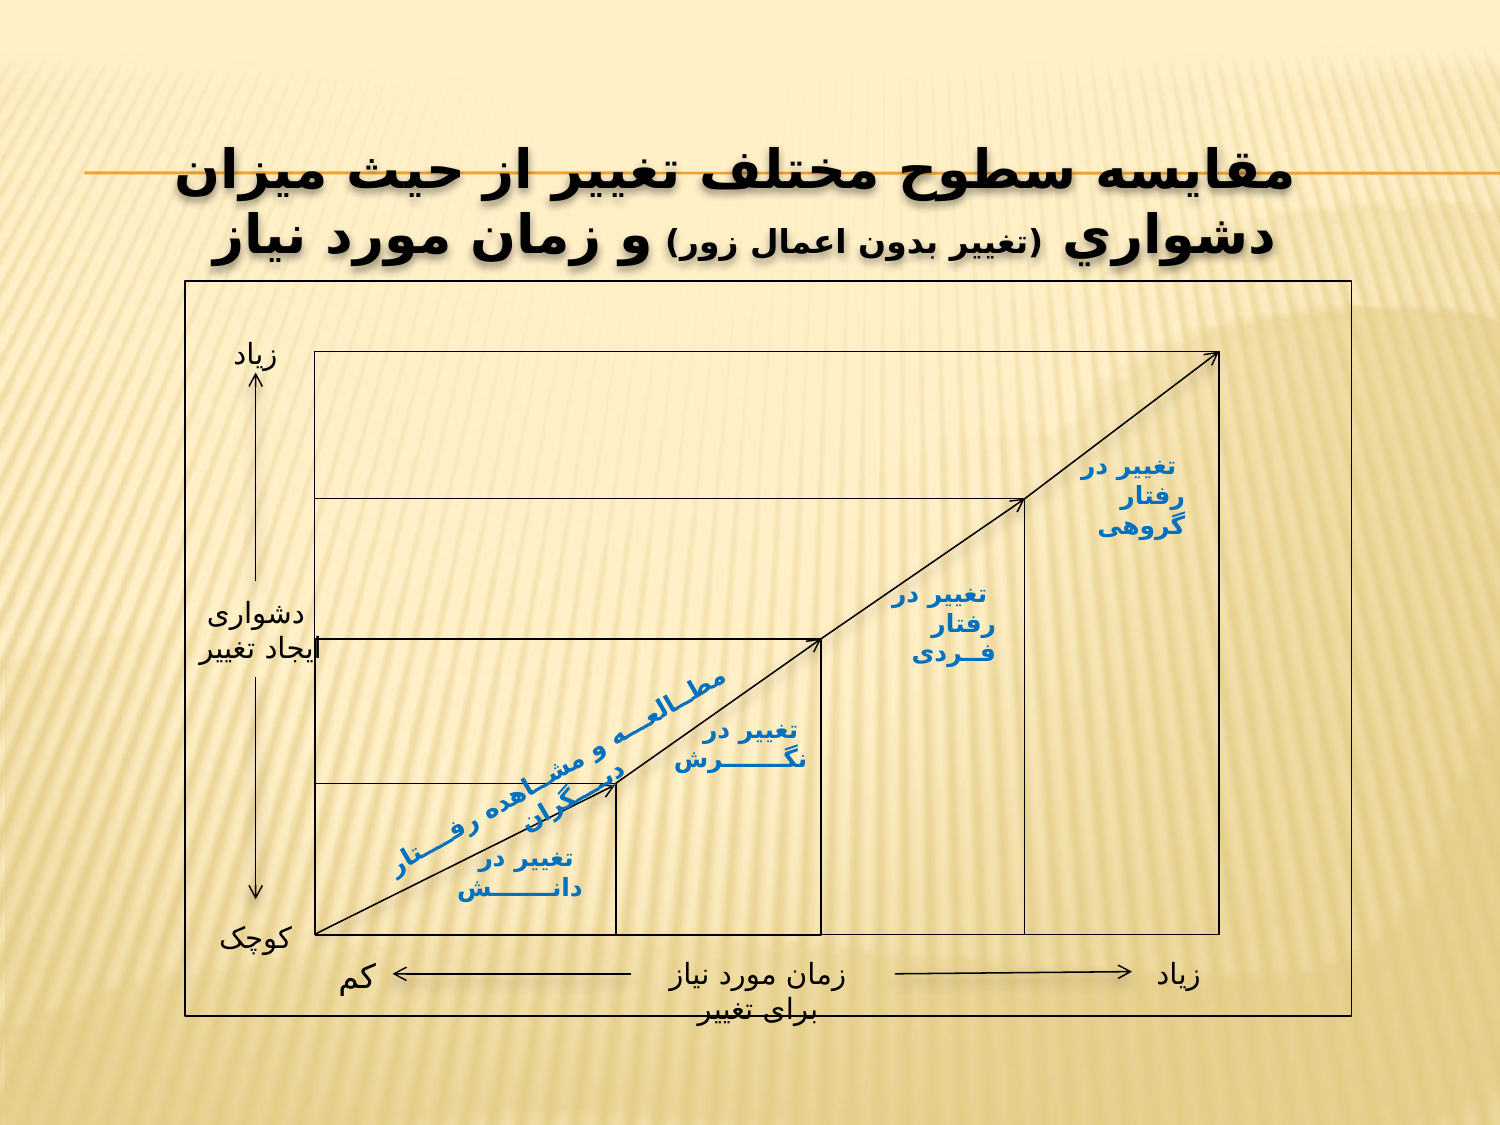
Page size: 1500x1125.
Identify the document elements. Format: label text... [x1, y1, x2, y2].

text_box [128, 280, 1352, 1017]
title مقايسه سطوح مختلف تغيير از حيث ميزان دشواري (تغيير بدون اعمال زور) و زمان مورد نياز [159, 105, 1312, 279]
